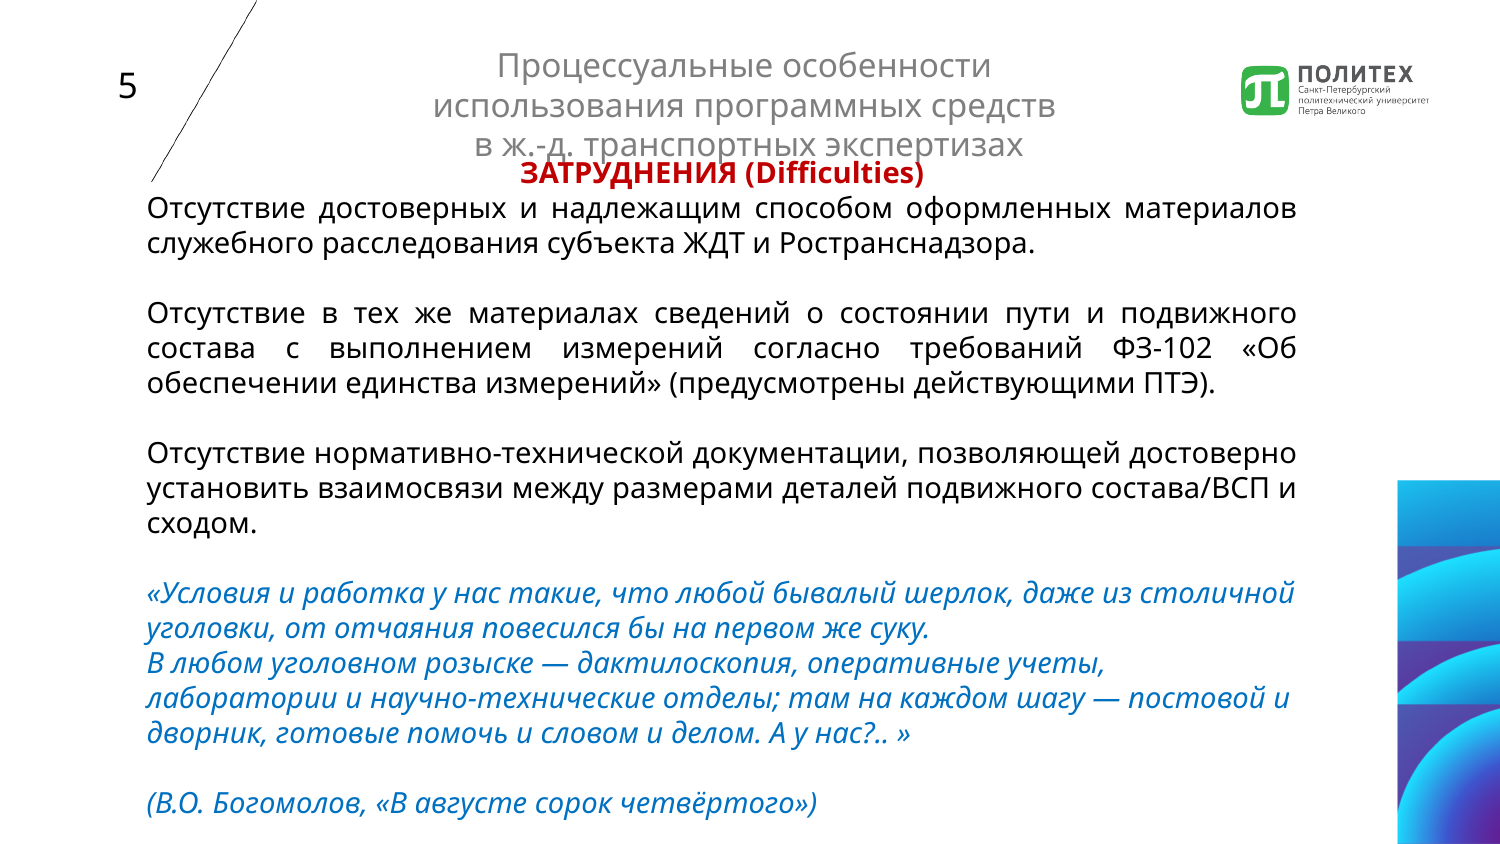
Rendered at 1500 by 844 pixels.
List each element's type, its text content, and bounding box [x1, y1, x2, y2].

picture [150, 0, 257, 182]
text_box 5 [102, 47, 145, 121]
picture [1266, 481, 1500, 844]
text_box Затруднения (Difficulties) Отсутствие достоверных и надлежащим способом оформленных материалов служебного расследования субъекта ЖДТ и Ространснадзора. Отсутствие в тех же материалах сведений о состоянии пути и подвижного состава с выполнением измерений согласно требований ФЗ-102 «Об обеспечении единства измерений» (предусмотрены действующими ПТЭ). Отсутствие нормативно-технической документации, позволяющей достоверно установить взаимосвязи между размерами деталей подвижного состава/ВСП и сходом. «Условия и работка у нас такие, что любой бывалый шерлок, даже из столичной уголовки, от отчаяния повесился бы на первом же суку. В любом уголовном розыске — дактилоскопия, оперативные учеты, лаборатории и научно-технические отделы; там на каждом шагу — постовой и дворник, готовые помочь и словом и делом. А у нас?.. » (В.О. Богомолов, «В августе сорок четвёртого») [131, 143, 1313, 807]
picture [1241, 65, 1429, 116]
text_box Процессуальные особенности использования программных средств в ж.-д. транспортных экспертизах [262, 28, 1272, 143]
